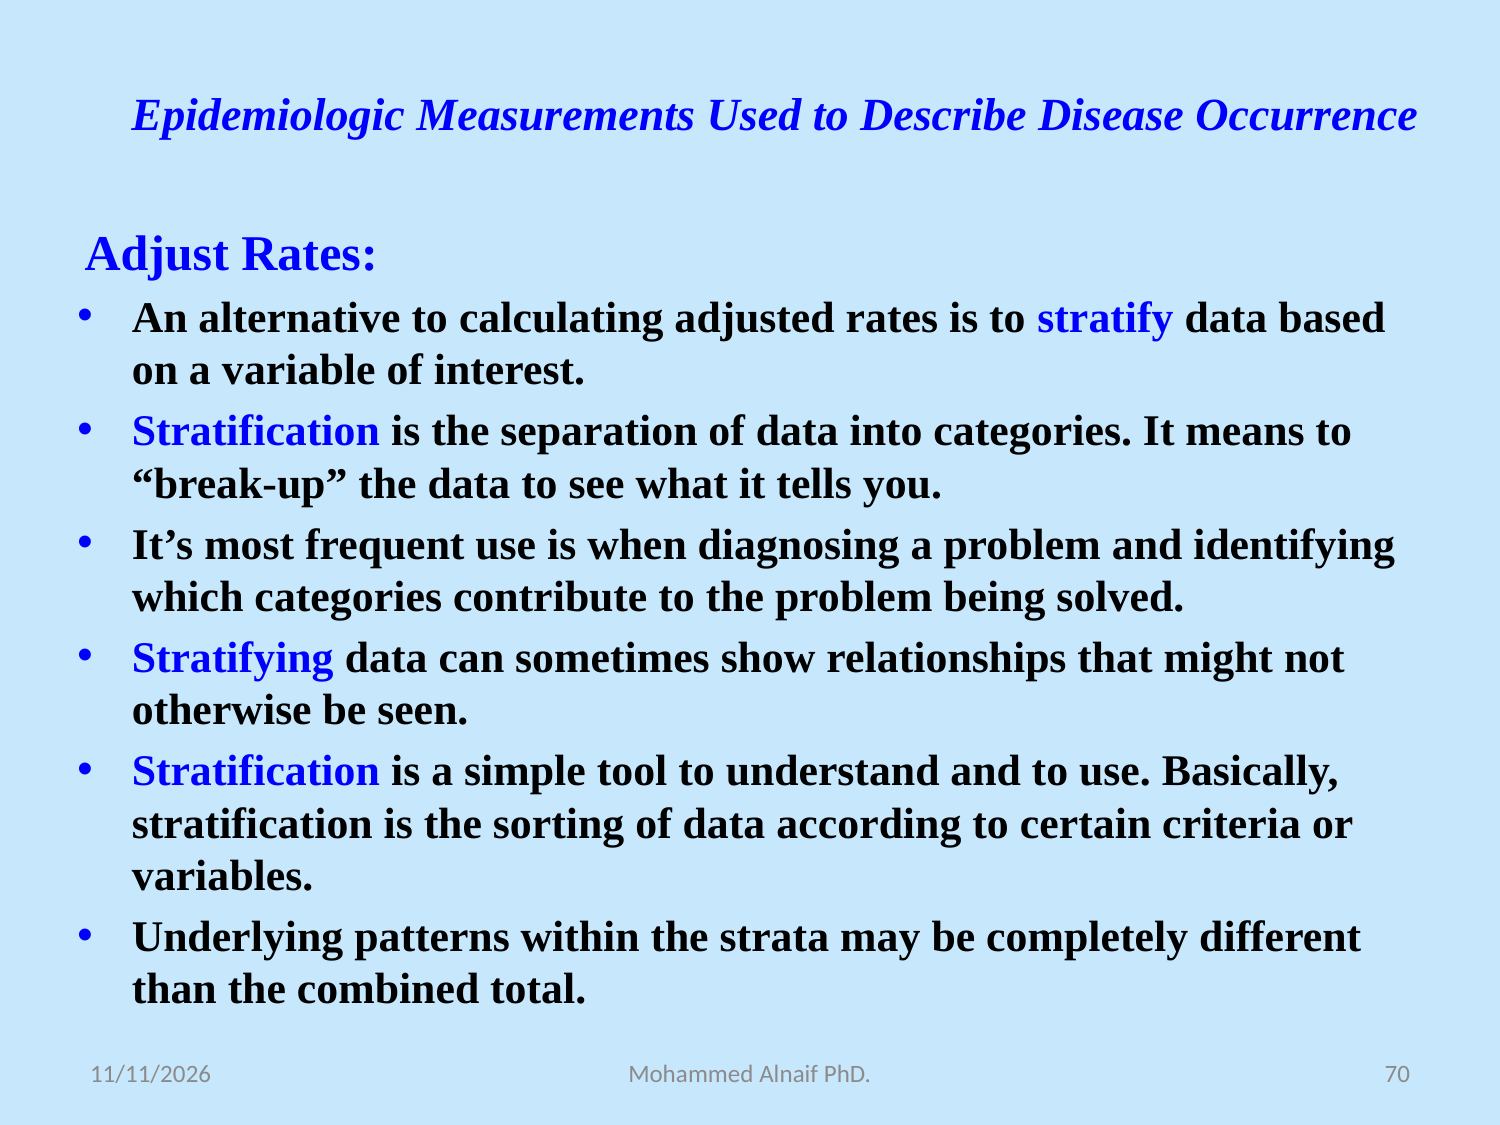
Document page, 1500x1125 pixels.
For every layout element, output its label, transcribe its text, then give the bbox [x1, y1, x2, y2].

footer Mohammed Alnaif PhD. [512, 1042, 988, 1103]
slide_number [75, 1042, 425, 1103]
list Adjust Rates: An alternative to calculating adjusted rates is to stratify data based on a variable of interest. Stratification is the separation of data into categories. It means to “break-up” the data to see what it tells you. It’s most frequent use is when diagnosing a problem and identifying which categories contribute to the problem being solved. Stratifying data can sometimes show relationships that might not otherwise be seen. Stratification is a simple tool to understand and to use. Basically, stratification is the sorting of data according to certain criteria or variables. Underlying patterns within the strata may be completely different than the combined total. [62, 212, 1450, 1025]
title Epidemiologic Measurements Used to Describe Disease Occurrence [112, 50, 1438, 175]
slide_number 70 [1074, 1042, 1425, 1103]
